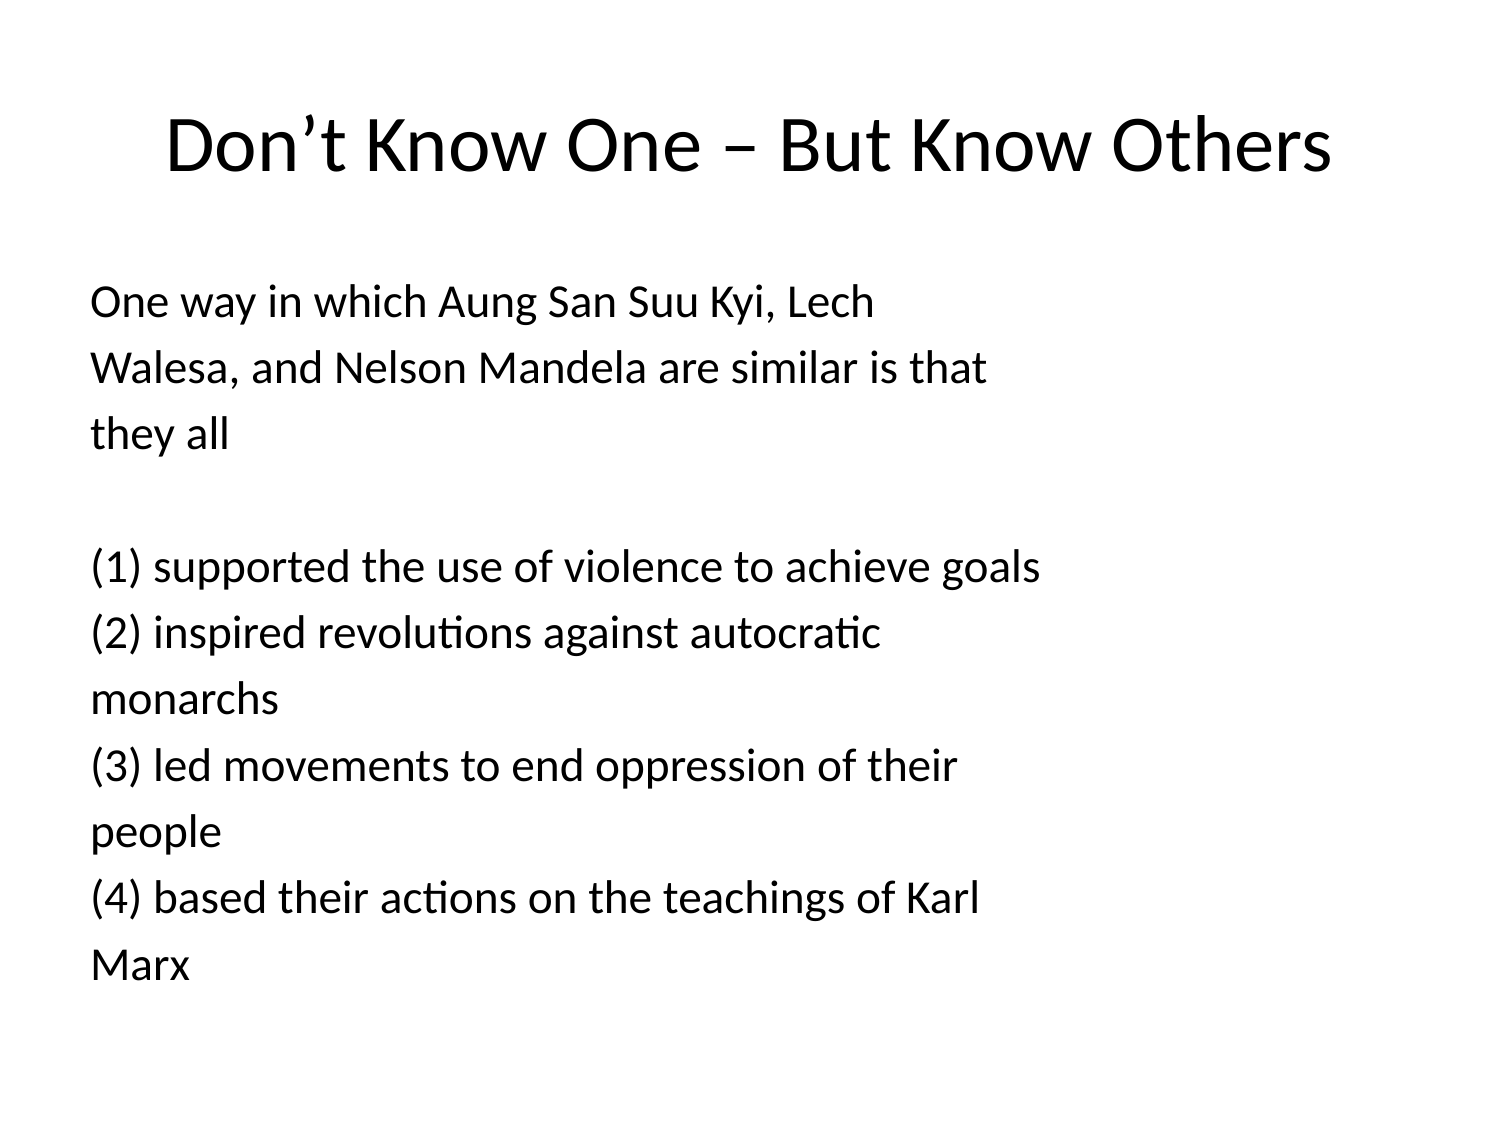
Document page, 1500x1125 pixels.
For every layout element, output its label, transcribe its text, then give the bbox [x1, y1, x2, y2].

title Don’t Know One – But Know Others [75, 45, 1425, 233]
list One way in which Aung San Suu Kyi, Lech Walesa, and Nelson Mandela are similar is that they all (1) supported the use of violence to achieve goals (2) inspired revolutions against autocratic monarchs (3) led movements to end oppression of their people (4) based their actions on the teachings of Karl Marx [75, 262, 1425, 1005]
